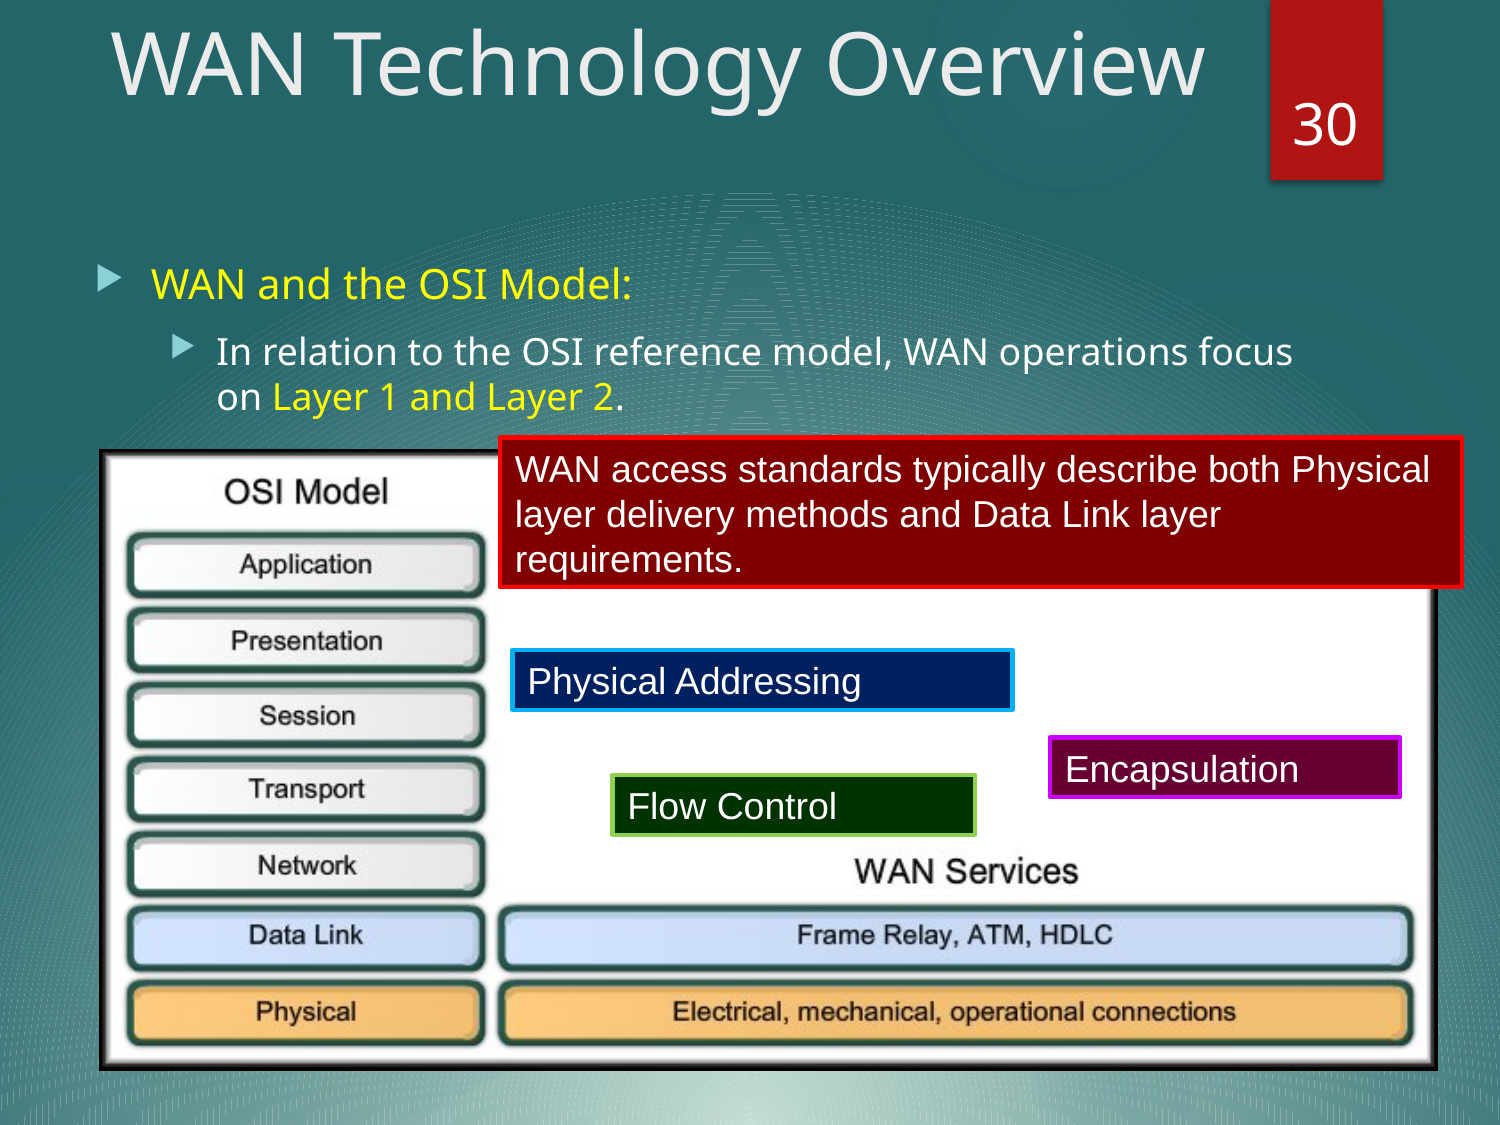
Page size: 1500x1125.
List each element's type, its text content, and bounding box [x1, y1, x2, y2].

text_box WAN access standards typically describe both Physical layer delivery methods and Data Link layer requirements. [499, 437, 1463, 588]
list WAN and the OSI Model: In relation to the OSI reference model, WAN operations focus on Layer 1 and Layer 2. [79, 249, 1338, 939]
slide_number 30 [1273, 48, 1378, 175]
title WAN Technology Overview [79, 0, 1237, 230]
picture [99, 449, 1438, 1072]
